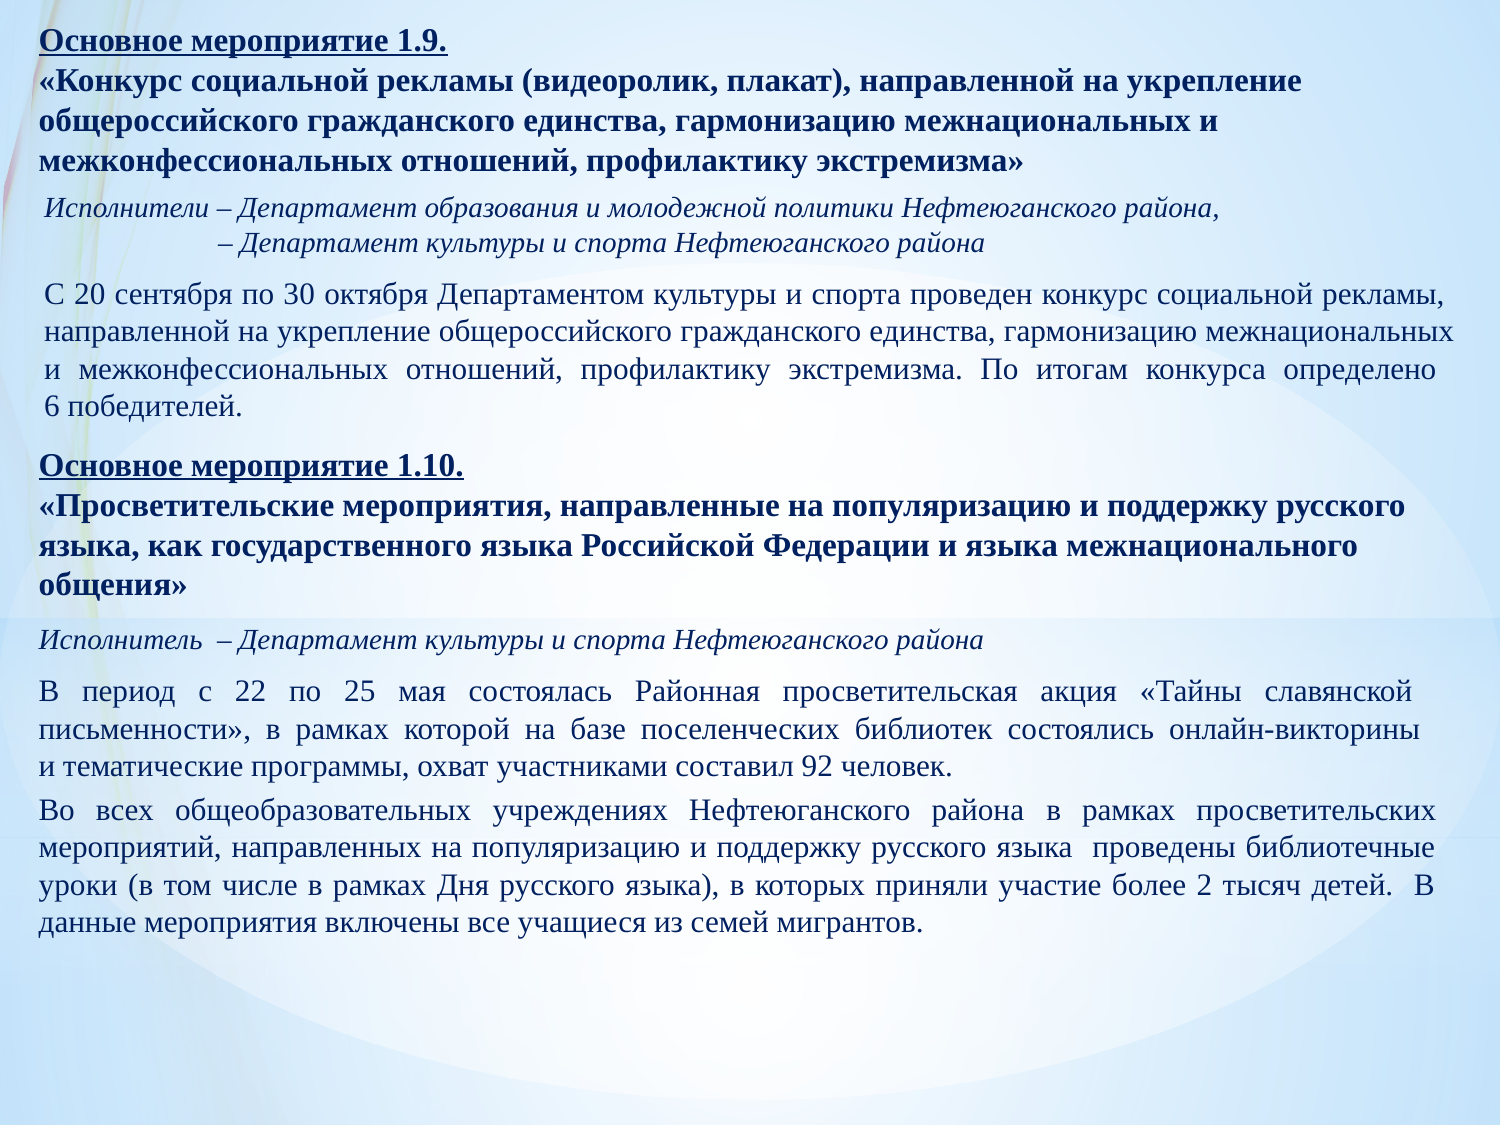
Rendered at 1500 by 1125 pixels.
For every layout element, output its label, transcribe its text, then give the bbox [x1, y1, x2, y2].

text_box Исполнители – Департамент образования и молодежной политики Нефтеюганского района, – Департамент культуры и спорта Нефтеюганского района [29, 181, 1390, 265]
list Основное мероприятие 1.9. «Конкурс социальной рекламы (видеоролик, плакат), направленной на укрепление общероссийского гражданского единства, гармонизацию межнациональных и межконфессиональных отношений, профилактику экстремизма» [23, 19, 1453, 178]
text_box В период с 22 по 25 мая состоялась Районная просветительская акция «Тайны славянской письменности», в рамках которой на базе поселенческих библиотек состоялись онлайн-викторины и тематические программы, охват участниками составил 92 человек. Во всех общеобразовательных учреждениях Нефтеюганского района в рамках просветительских мероприятий, направленных на популяризацию и поддержку русского языка проведены библиотечные уроки (в том числе в рамках Дня русского языка), в которых приняли участие более 2 тысяч детей. В данные мероприятия включены все учащиеся из семей мигрантов. [23, 663, 1452, 947]
text_box Исполнитель – Департамент культуры и спорта Нефтеюганского района [23, 612, 1384, 663]
text_box С 20 сентября по 30 октября Департаментом культуры и спорта проведен конкурс социальной рекламы, направленной на укрепление общероссийского гражданского единства, гармонизацию межнациональных и межконфессиональных отношений, профилактику экстремизма. По итогам конкурса определено 6 победителей. [29, 265, 1471, 431]
list Основное мероприятие 1.10. «Просветительские мероприятия, направленные на популяризацию и поддержку русского языка, как государственного языка Российской Федерации и языка межнационального общения» [23, 447, 1453, 598]
